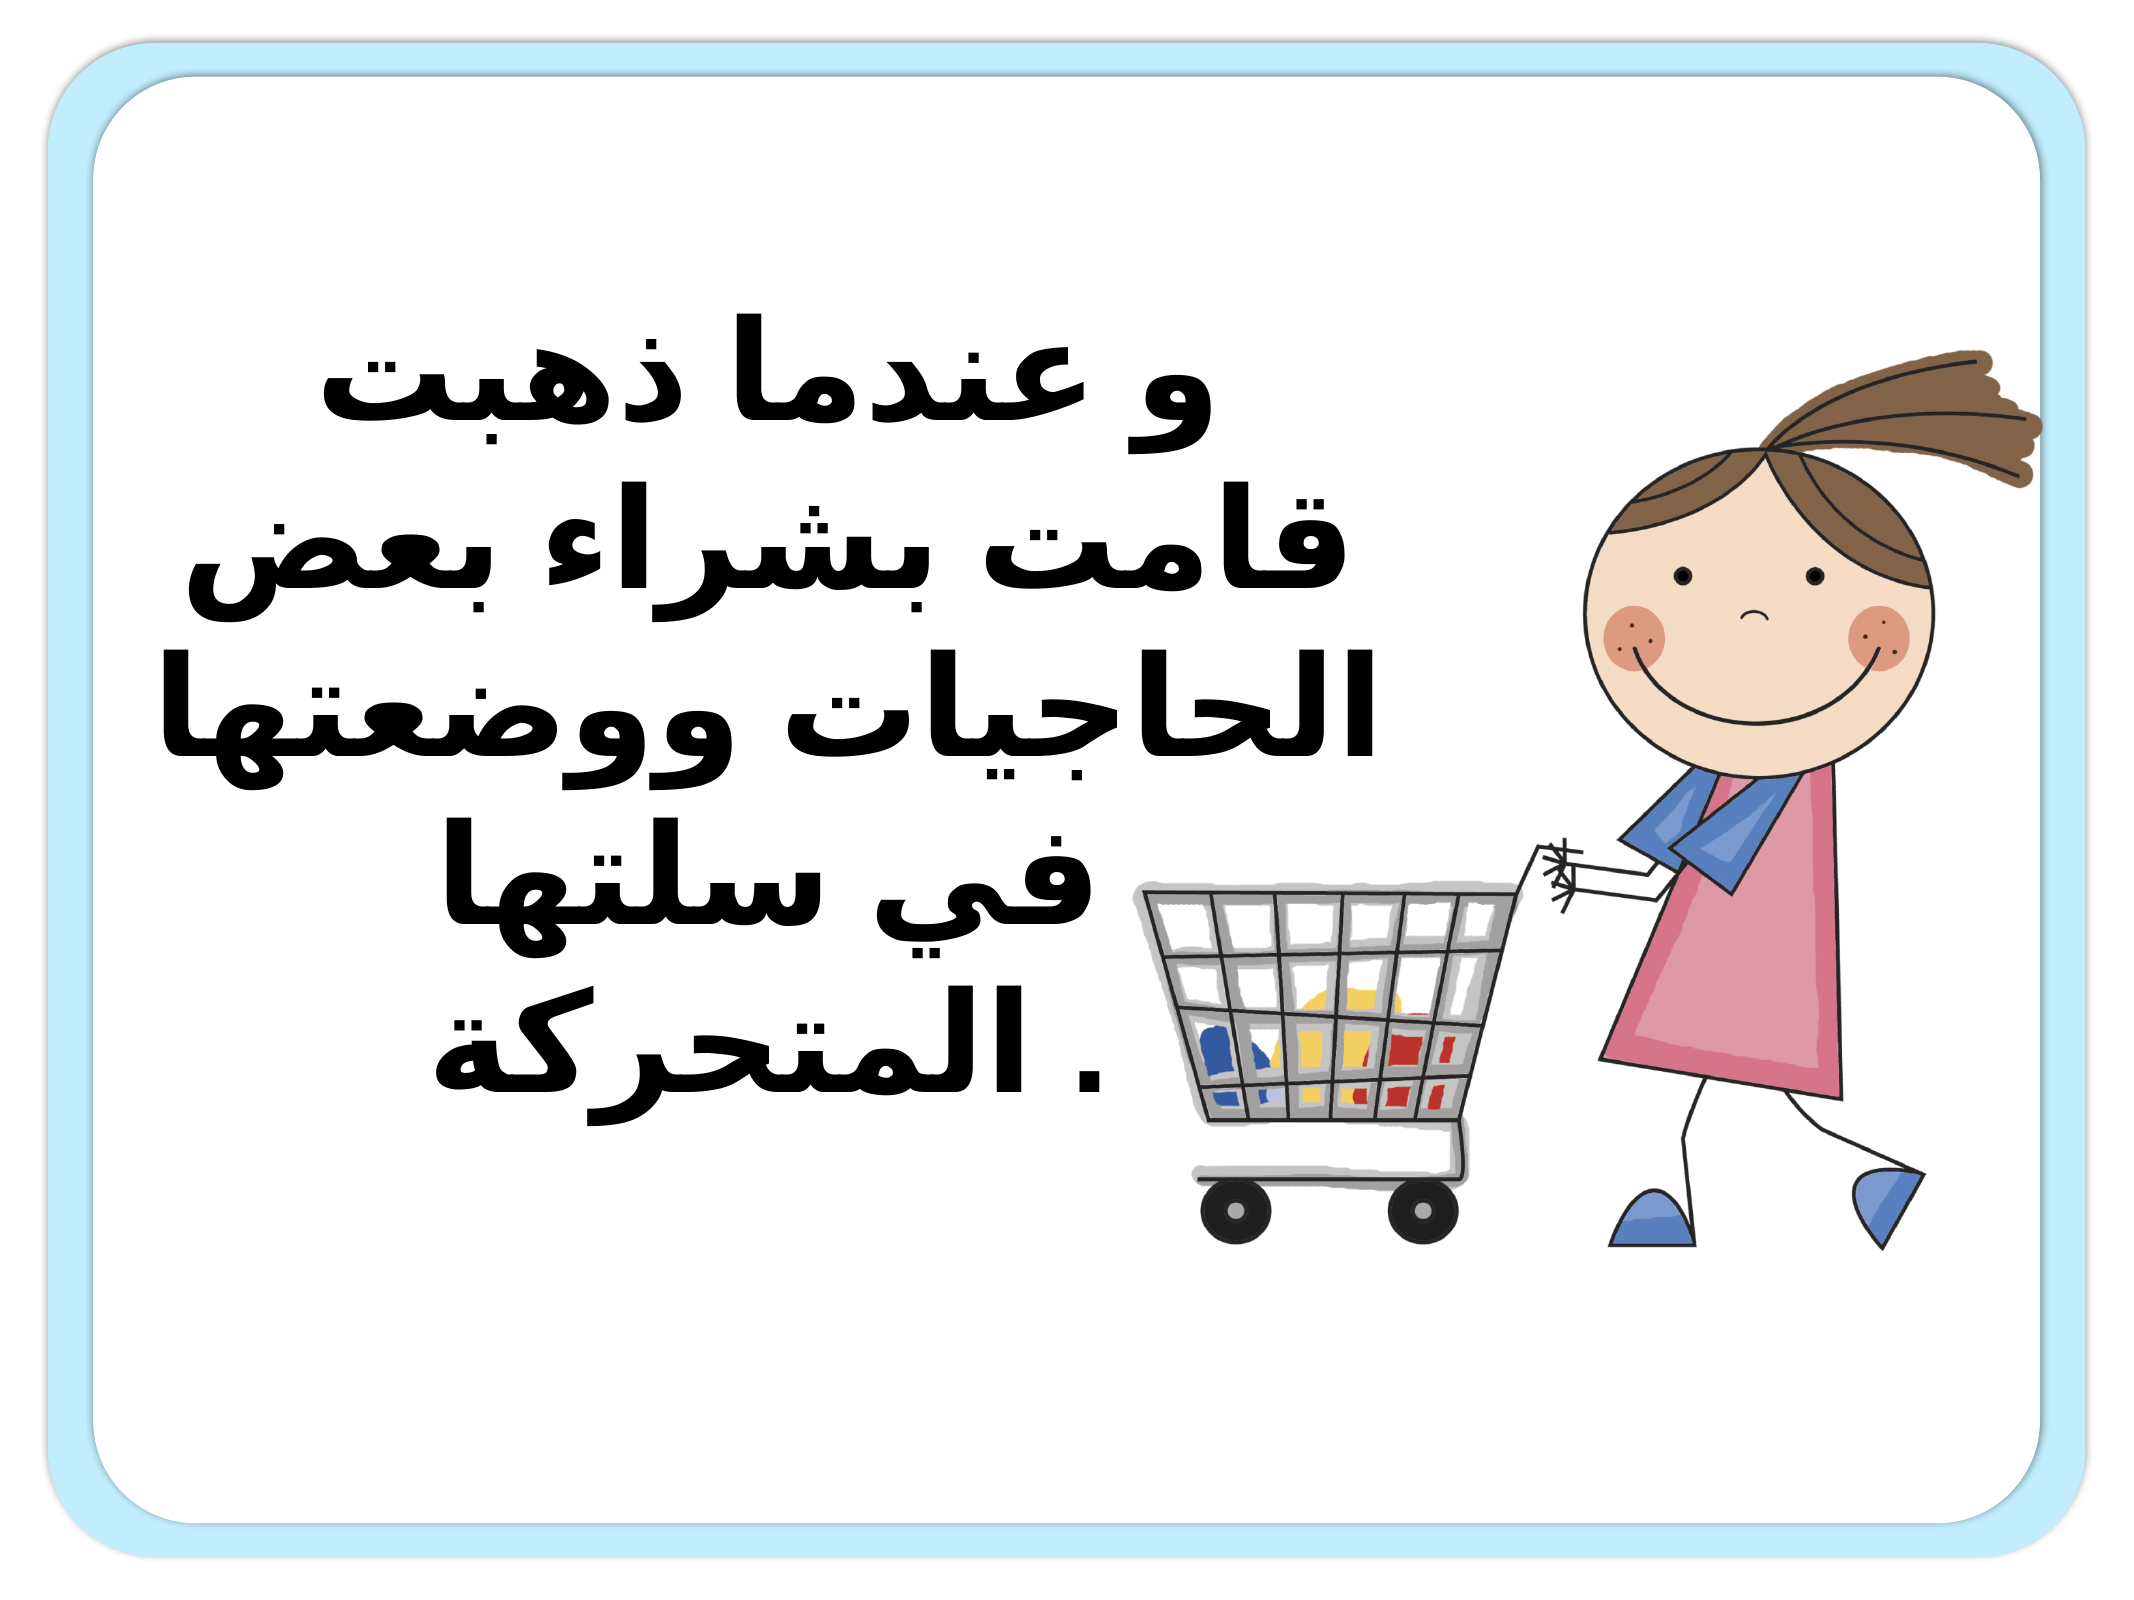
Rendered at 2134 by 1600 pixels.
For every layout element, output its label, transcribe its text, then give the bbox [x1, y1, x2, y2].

list و عندما ذهبت قامت بشراء بعض الحاجيات ووضعتها في سلتها المتحركة . [120, 271, 1418, 1075]
text_box [47, 42, 2086, 1558]
text_box [93, 76, 2041, 1524]
picture [1130, 349, 2043, 1251]
